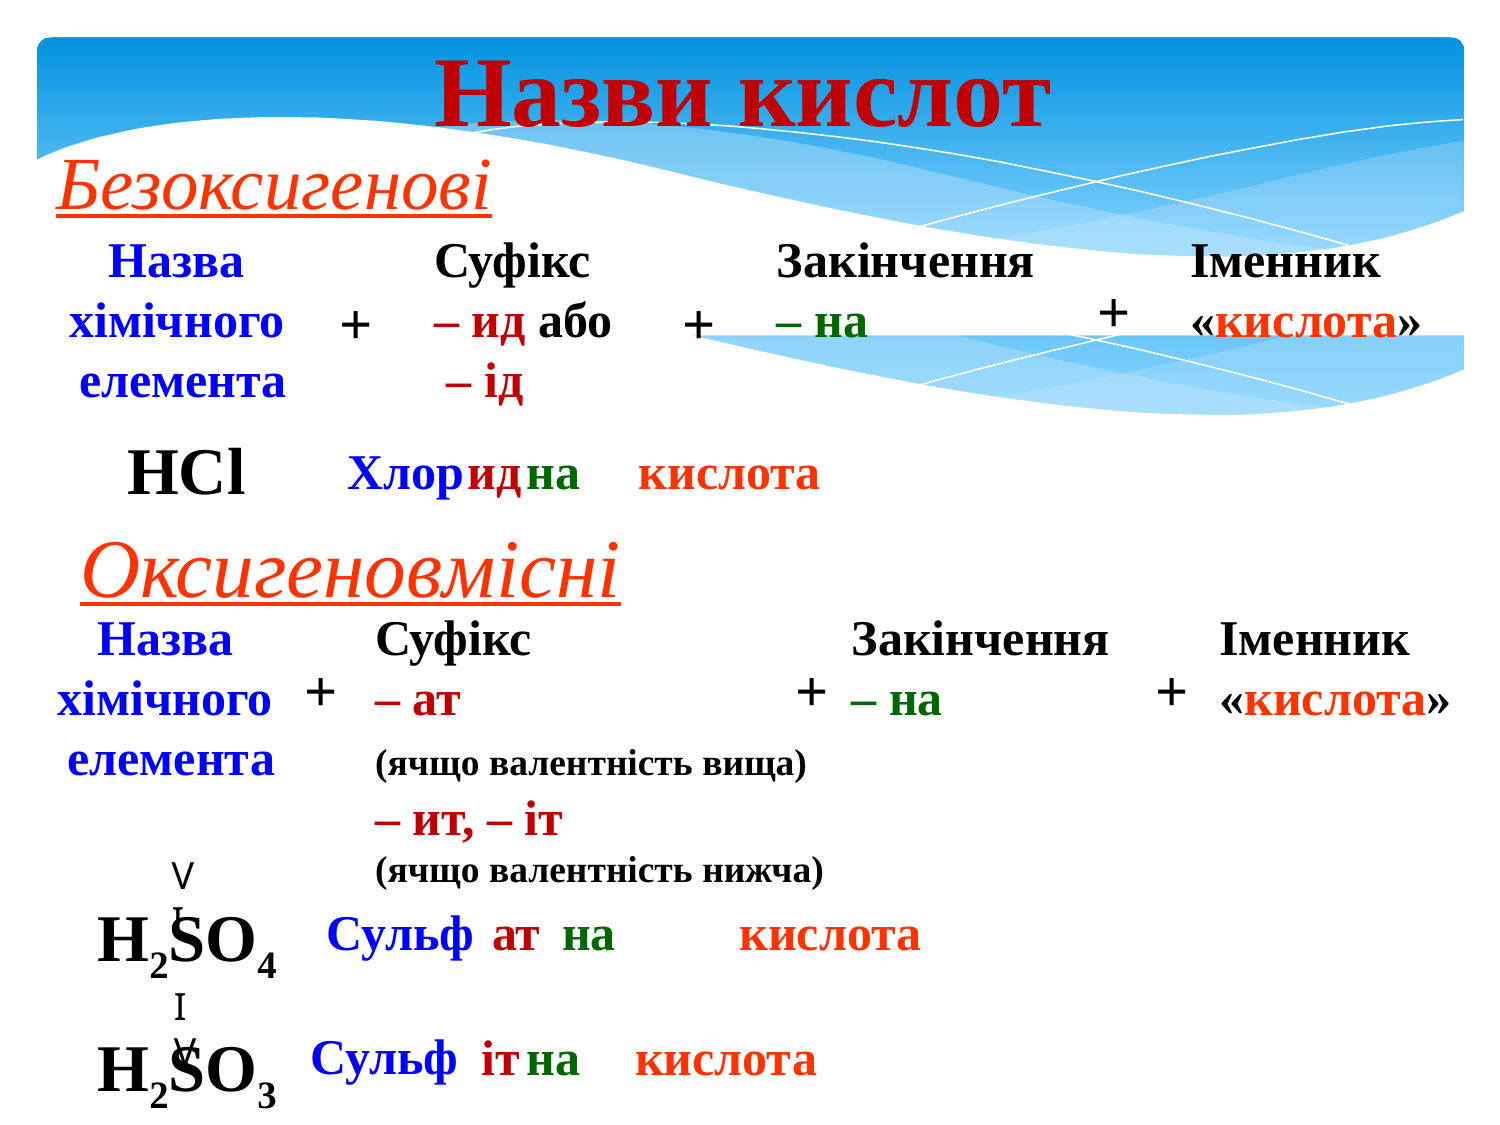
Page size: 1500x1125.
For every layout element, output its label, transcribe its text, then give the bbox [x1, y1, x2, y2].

text_box H2SO3 [78, 1003, 296, 1106]
text_box Суфікс – ид або – ід [419, 219, 630, 417]
text_box Іменник «кислота» [1175, 219, 1441, 357]
text_box Іменник «кислота» [1204, 597, 1470, 735]
text_box Сульф [295, 1016, 493, 1093]
text_box Закінчення – на [836, 597, 1141, 735]
text_box Оксигеновмісні [64, 491, 642, 616]
text_box Закінчення – на [761, 219, 1066, 357]
text_box кислота [724, 893, 939, 969]
text_box Назва хімічного елемента [41, 597, 302, 795]
text_box на [511, 1018, 597, 1094]
text_box + [667, 278, 732, 365]
text_box Назви кислот [419, 19, 1074, 156]
text_box ат [477, 893, 547, 969]
text_box Безоксигенові [41, 113, 642, 227]
text_box кислота [620, 1018, 835, 1094]
text_box + [1082, 267, 1147, 353]
text_box + [289, 645, 354, 731]
text_box + [1140, 645, 1204, 731]
text_box іт [466, 1018, 511, 1094]
text_box HCl [112, 420, 263, 517]
text_box Суфікс – ат (ячщо валентність вища) – ит, – іт (ячщо валентність нижча) [360, 597, 844, 901]
text_box + [780, 645, 836, 731]
text_box Назва хімічного елемента [53, 219, 314, 417]
text_box кислота [623, 432, 839, 509]
text_box H2SO4 [78, 873, 296, 976]
text_box Сульф [311, 893, 525, 1018]
text_box + [324, 278, 389, 365]
text_box VI [156, 844, 219, 905]
text_box на [511, 432, 597, 509]
text_box IV [159, 975, 221, 1037]
text_box на [547, 893, 632, 969]
text_box ид [452, 432, 511, 509]
text_box Хлор [332, 432, 452, 509]
